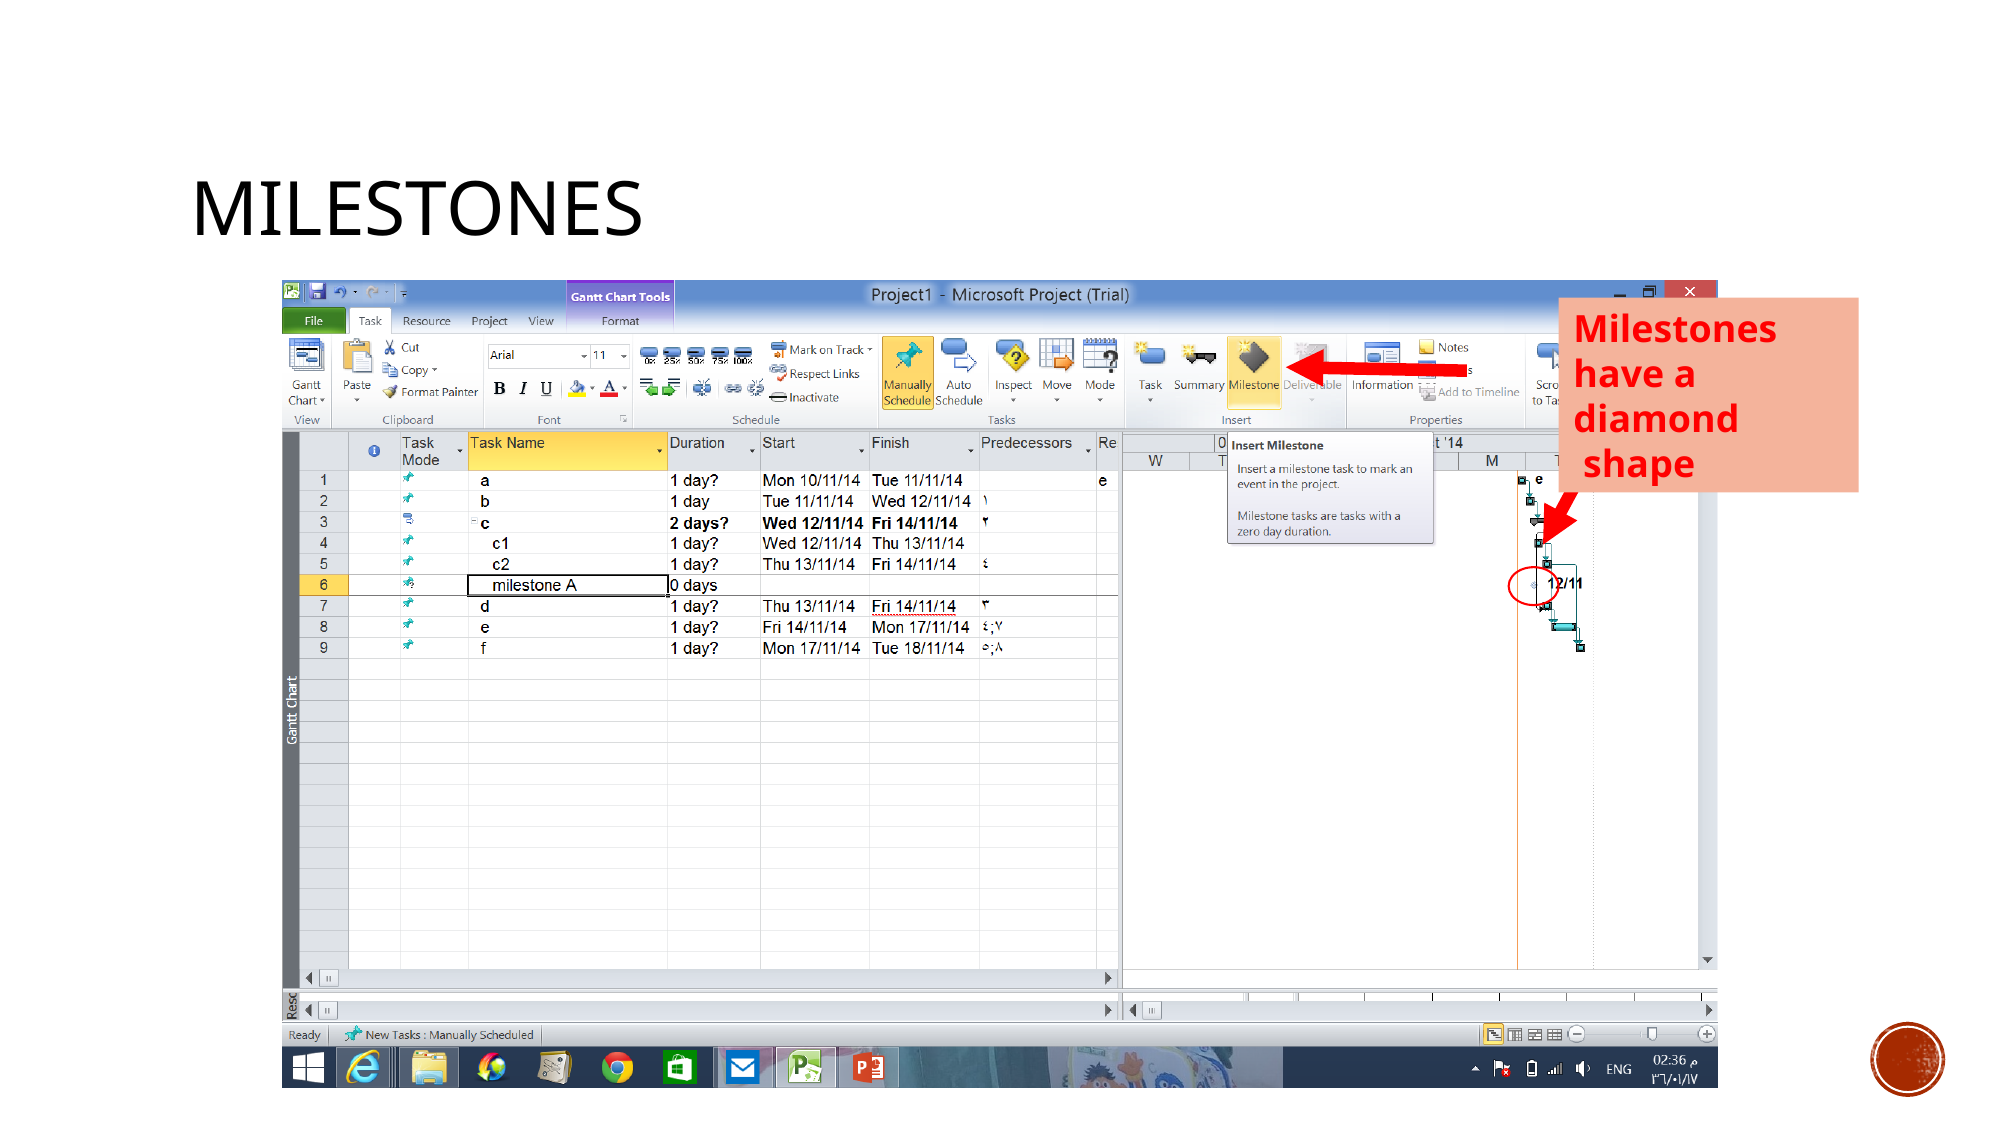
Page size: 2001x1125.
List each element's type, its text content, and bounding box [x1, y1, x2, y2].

title milestones [175, 79, 1826, 344]
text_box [1545, 431, 1603, 543]
text_box Milestones have a diamond shape [1719, 297, 1859, 493]
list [287, 285, 1716, 1084]
